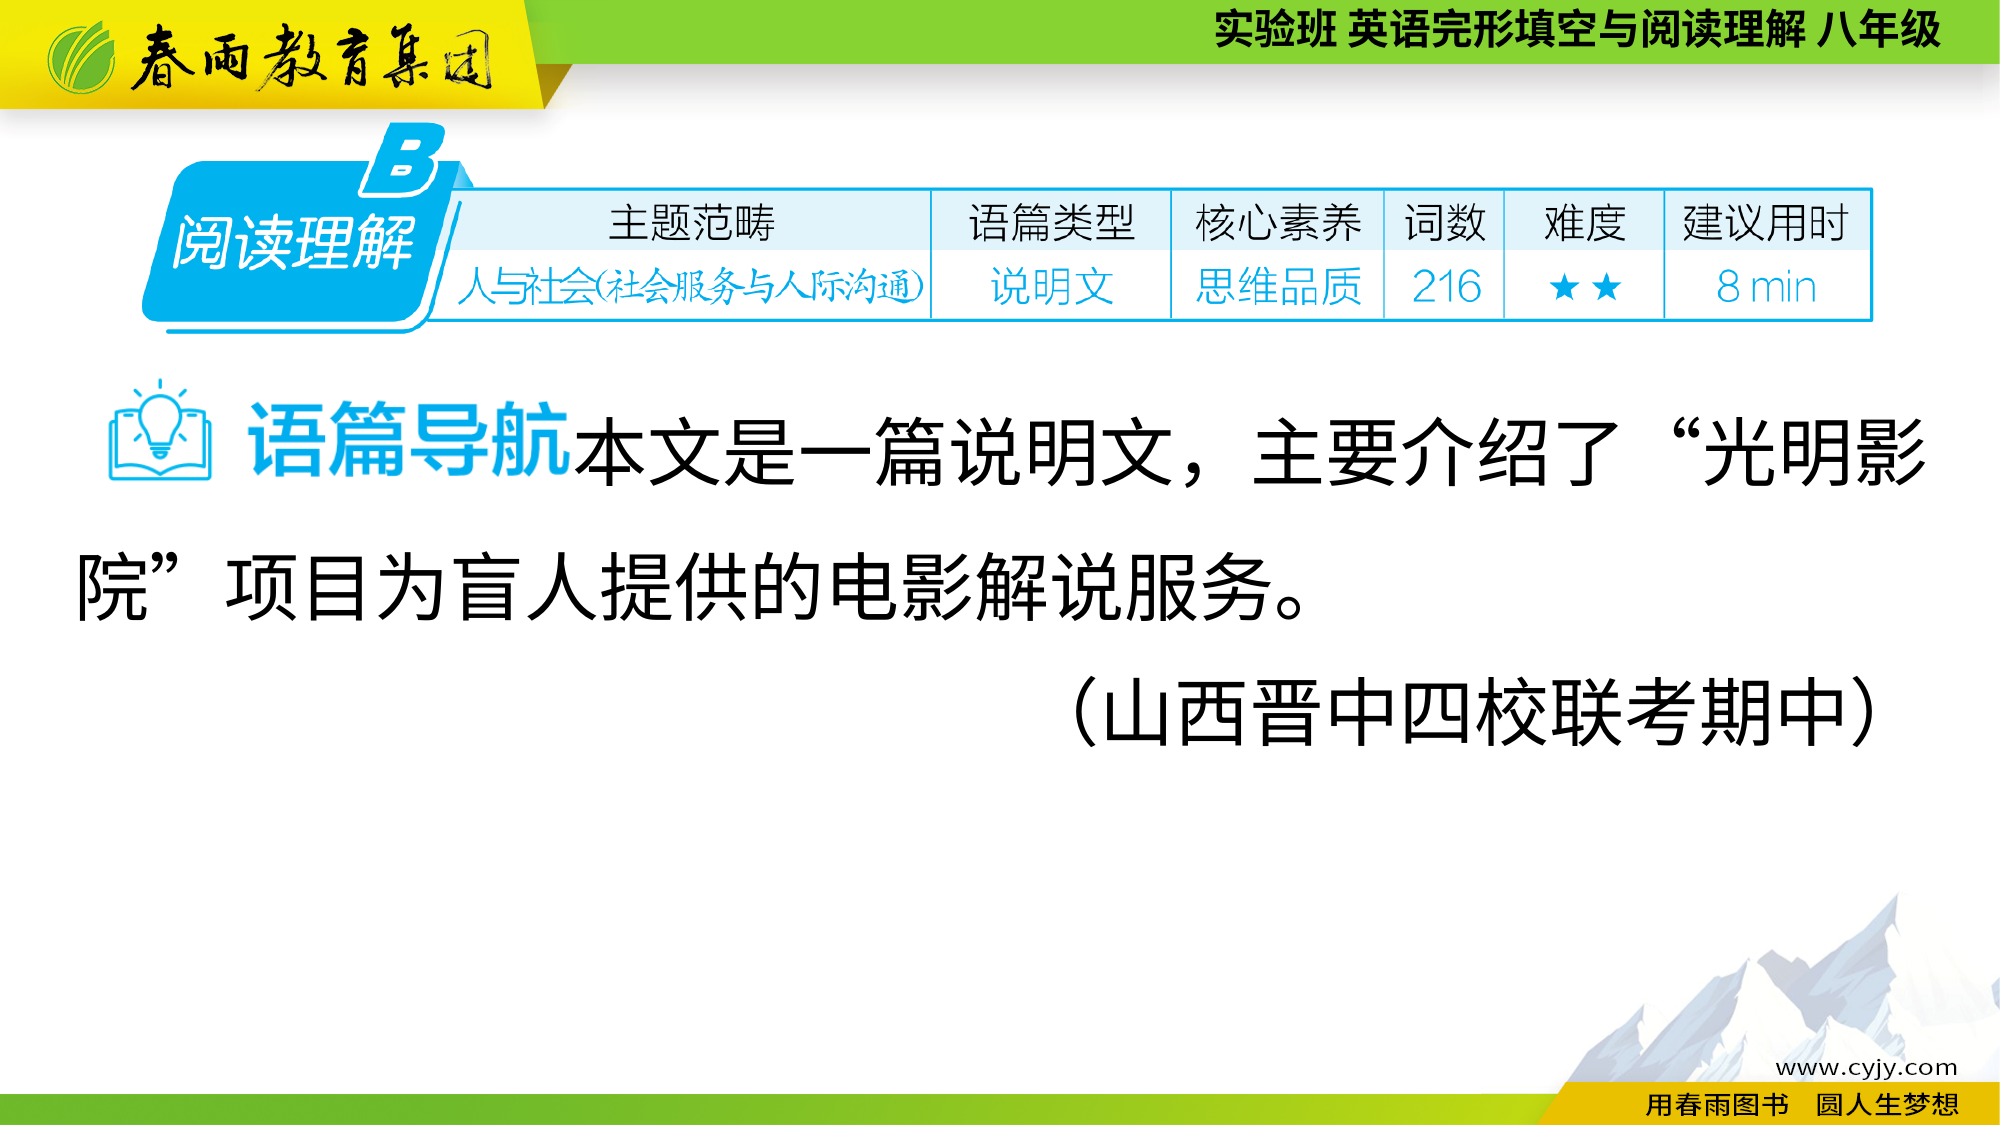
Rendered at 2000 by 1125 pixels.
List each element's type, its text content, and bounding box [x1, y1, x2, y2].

text_box （山西晋中四校联考期中） [54, 612, 1939, 763]
picture [0, 0, 2000, 1125]
list 本文是一篇说明文，主要介绍了“光明影院”项目为盲人提供的电影解说服务。 [59, 352, 1944, 641]
